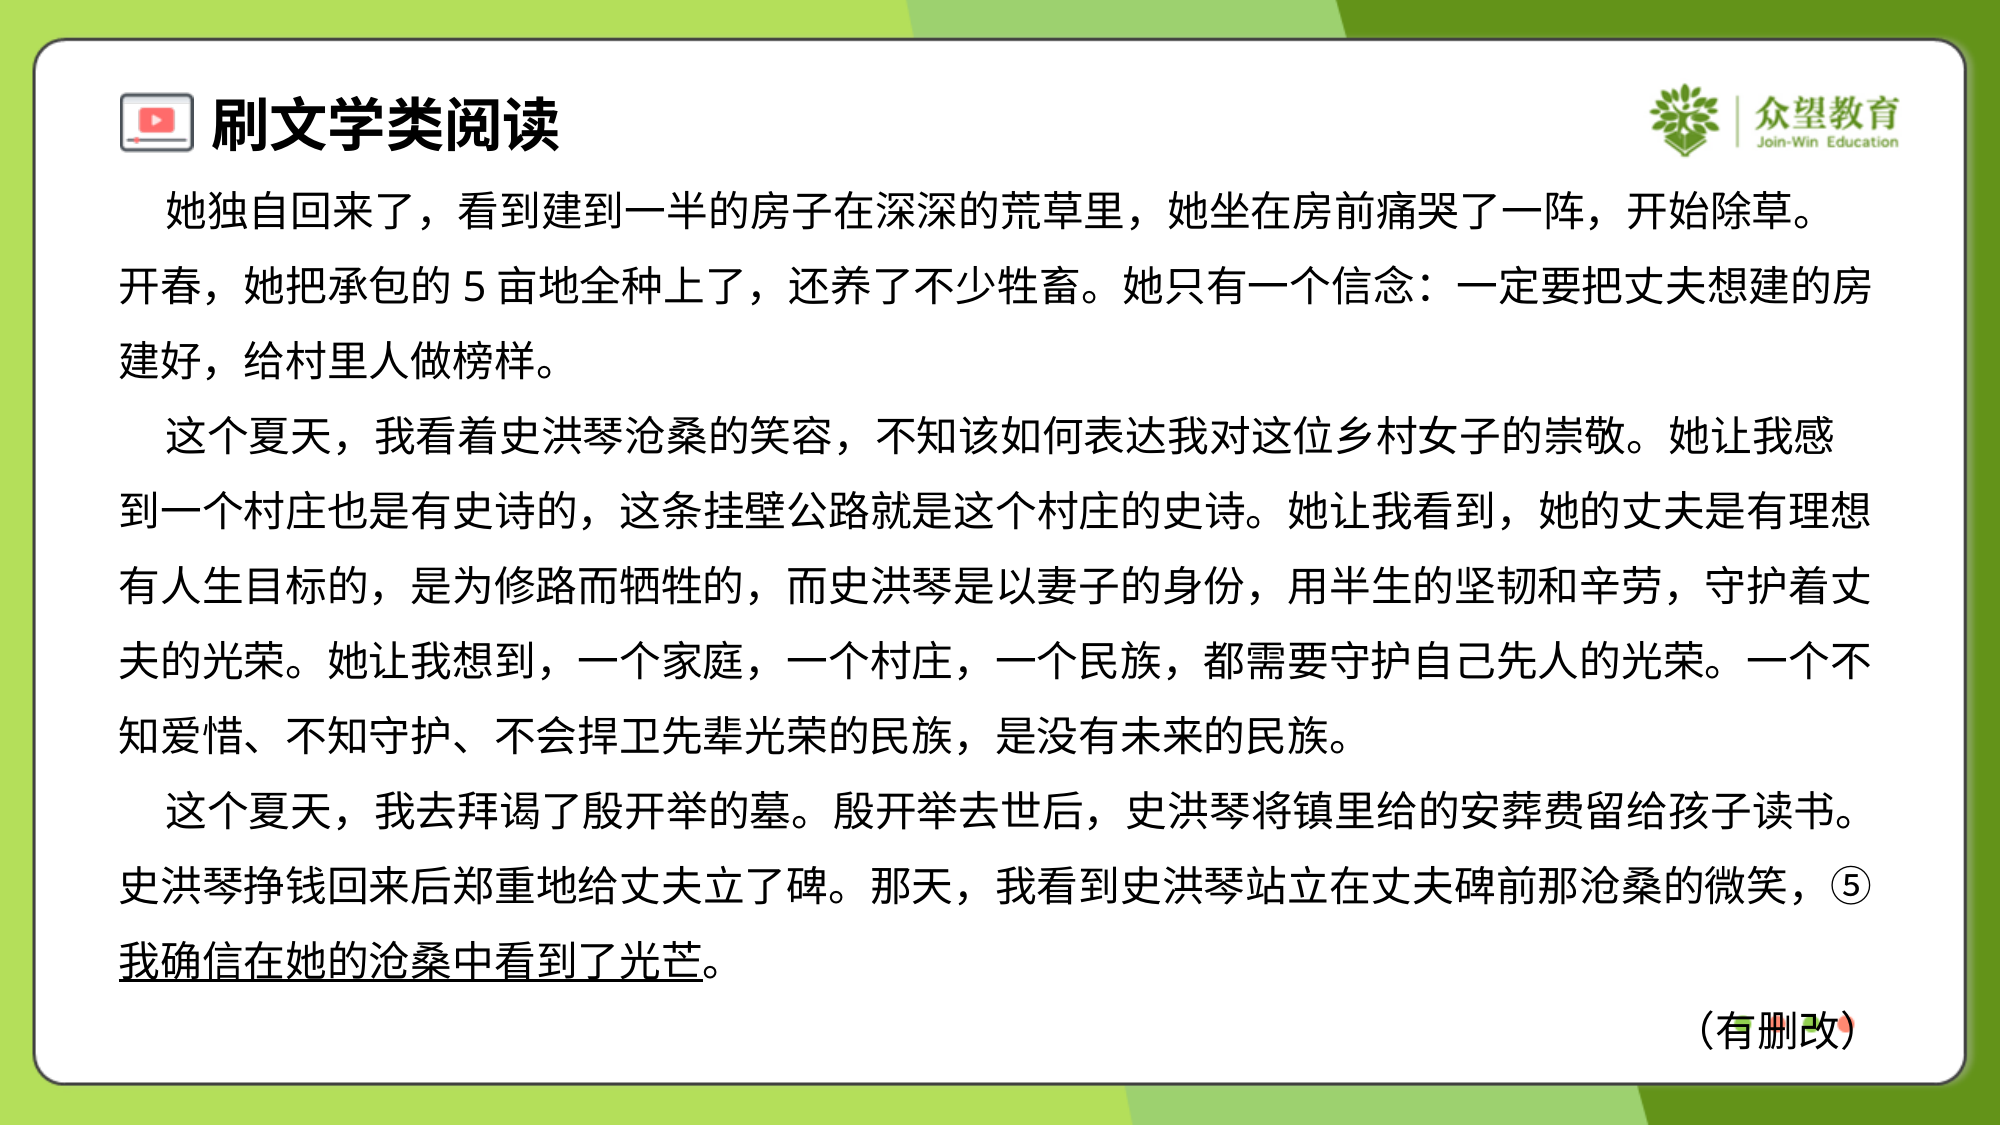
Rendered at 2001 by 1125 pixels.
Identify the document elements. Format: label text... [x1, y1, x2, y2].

text_box 她独自回来了，看到建到一半的房子在深深的荒草里，她坐在房前痛哭了一阵，开始除草。 开春，她把承包的5亩地全种上了，还养了不少牲畜。她只有一个信念：一定要把丈夫想建的房 建好，给村里人做榜样。 这个夏天，我看着史洪琴沧桑的笑容，不知该如何表达我对这位乡村女子的崇敬。她让我感 到一个村庄也是有史诗的，这条挂壁公路就是这个村庄的史诗。她让我看到，她的丈夫是有理想 有人生目标的，是为修路而牺牲的，而史洪琴是以妻子的身份，用半生的坚韧和辛劳，守护着丈 夫的光荣。她让我想到，一个家庭，一个村庄，一个民族，都需要守护自己先人的光荣。一个不 知爱惜、不知守护、不会捍卫先辈光荣的民族，是没有未来的民族。 这个夏天，我去拜谒了殷开举的墓。殷开举去世后，史洪琴将镇里给的安葬费留给孩子读书。 史洪琴挣钱回来后郑重地给丈夫立了碑。那天，我看到史洪琴站立在丈夫碑前那沧桑的微笑，⑤ 我确信在她的沧桑中看到了光芒。 （有删改） [118, 159, 1883, 1049]
picture [0, 0, 2000, 1125]
